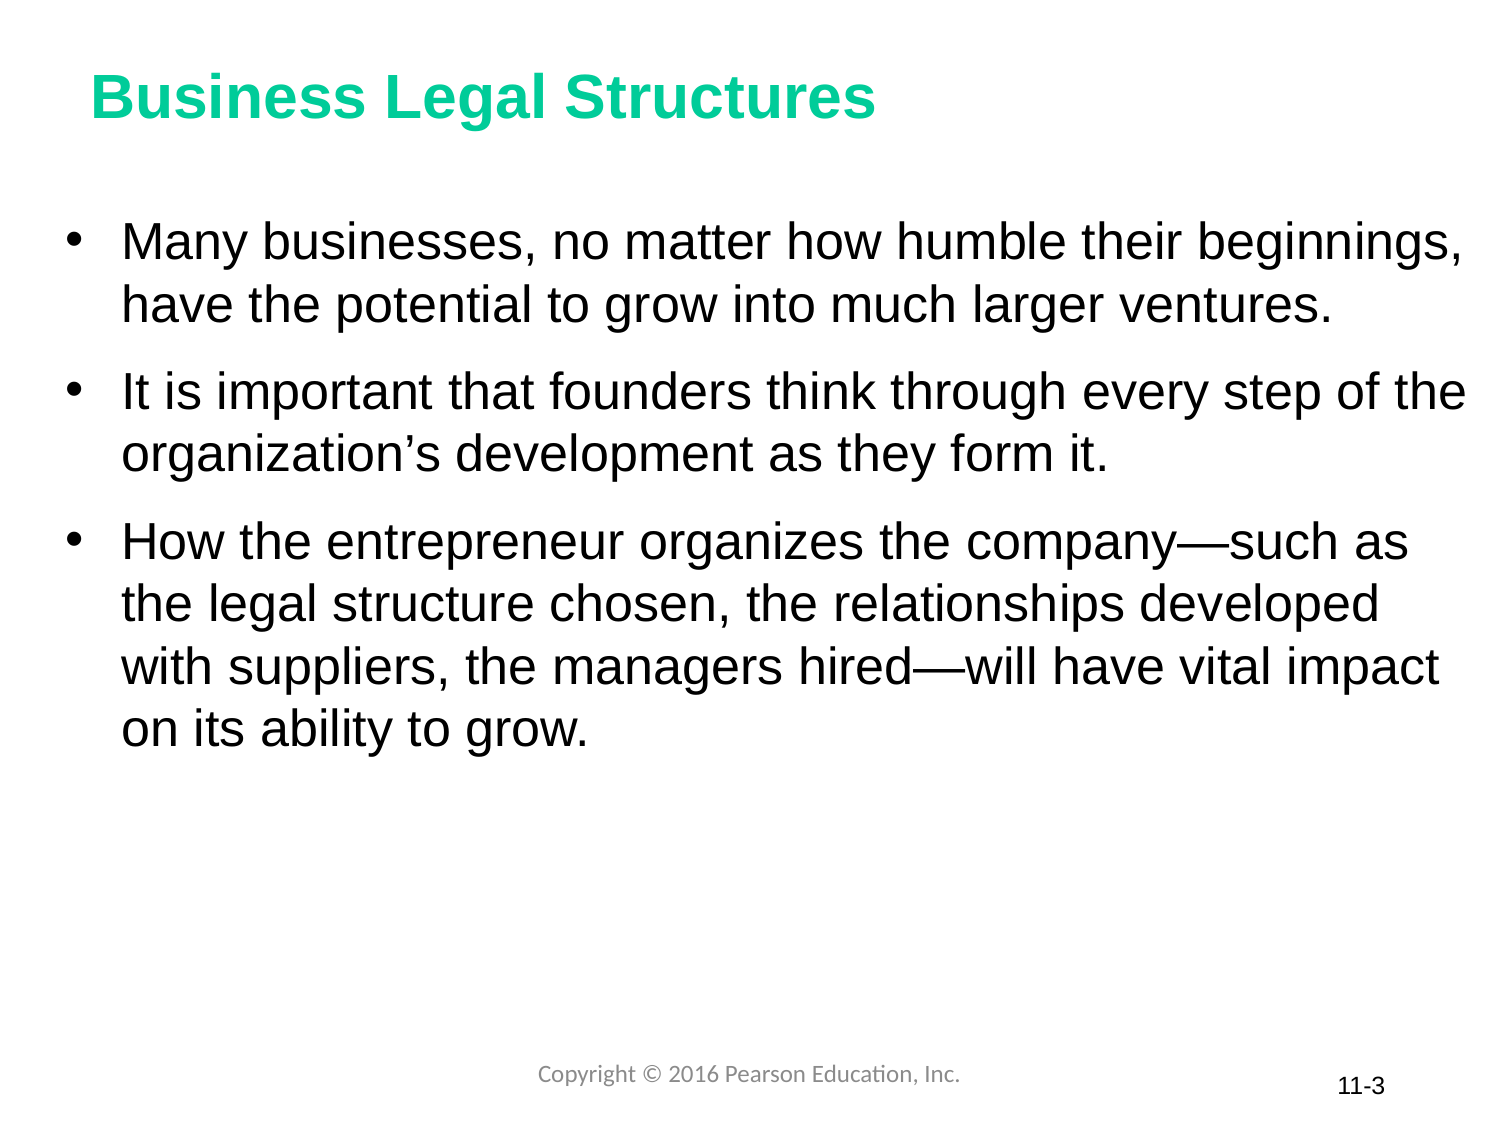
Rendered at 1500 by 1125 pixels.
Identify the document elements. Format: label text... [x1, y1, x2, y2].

list Many businesses, no matter how humble their beginnings, have the potential to grow into much larger ventures. It is important that founders think through every step of the organization’s development as they form it. How the entrepreneur organizes the company—such as the legal structure chosen, the relationships developed with suppliers, the managers hired—will have vital impact on its ability to grow. [50, 200, 1500, 943]
footer Copyright © 2016 Pearson Education, Inc. [512, 1042, 988, 1103]
title Business Legal Structures [75, 0, 1425, 188]
